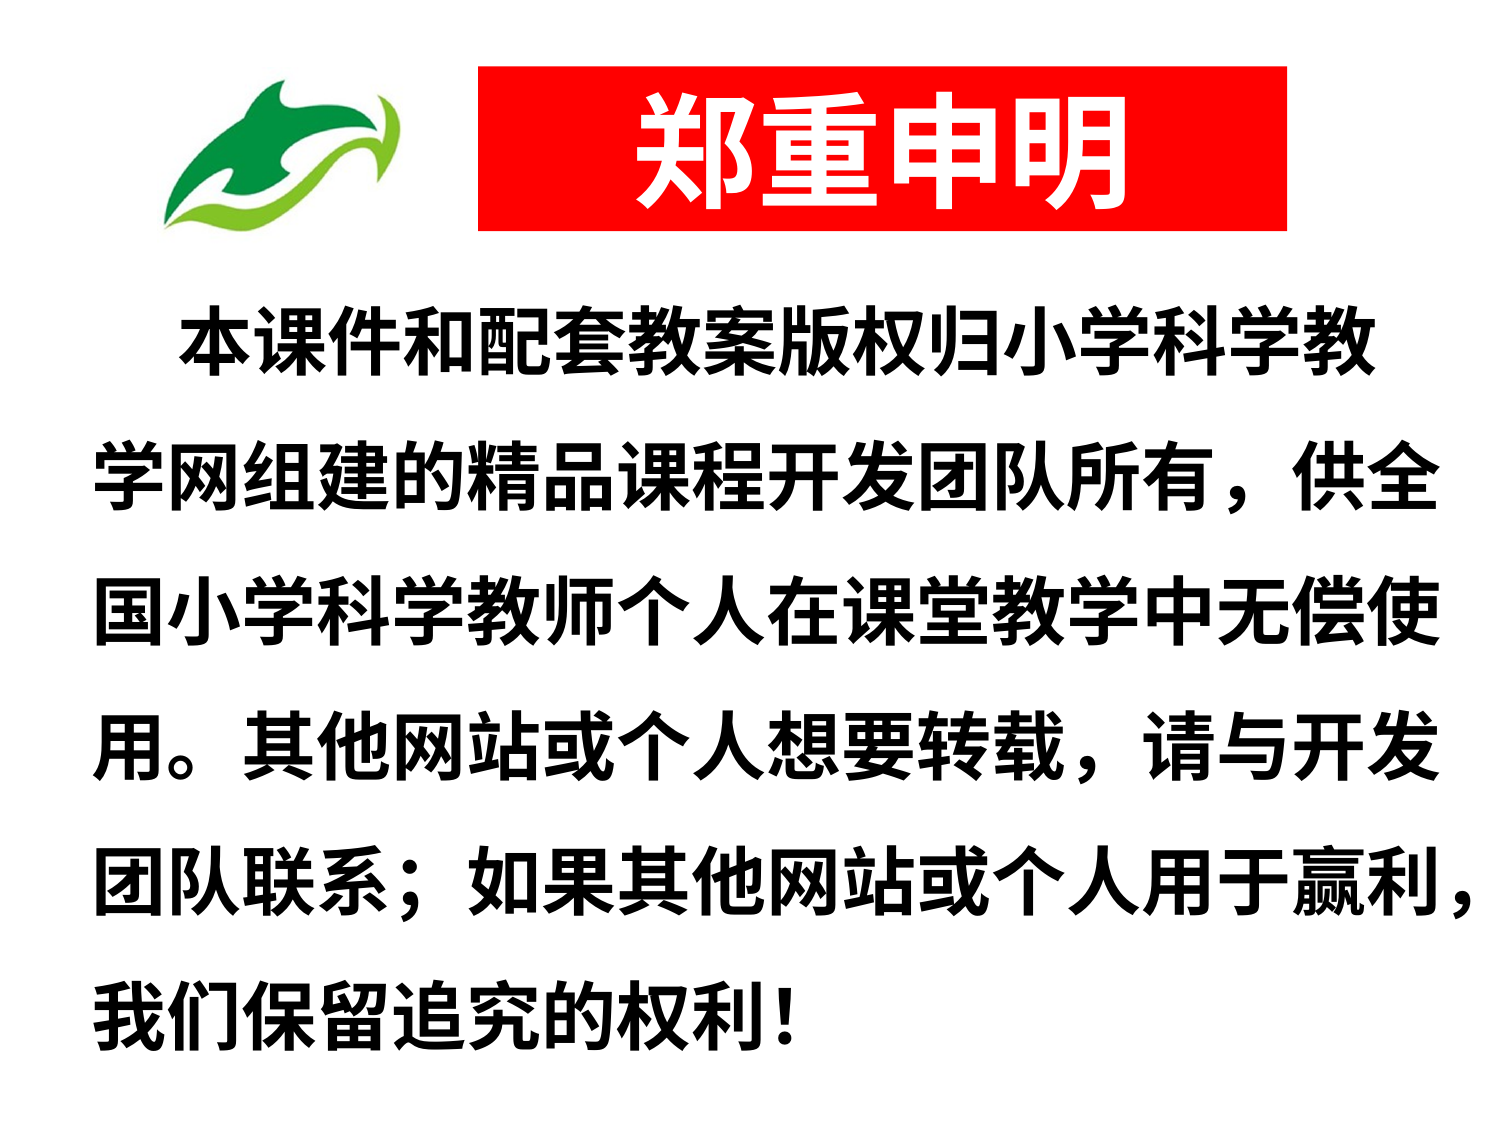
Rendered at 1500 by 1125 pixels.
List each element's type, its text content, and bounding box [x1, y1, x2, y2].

text_box 本课件和配套教案版权归小学科学教学网组建的精品课程开发团队所有，供全国小学科学教师个人在课堂教学中无偿使用。其他网站或个人想要转载，请与开发团队联系；如果其他网站或个人用于赢利，我们保留追究的权利！ [75, 218, 1461, 1092]
text_box 郑重申明 [478, 66, 1288, 218]
picture [156, 66, 408, 244]
